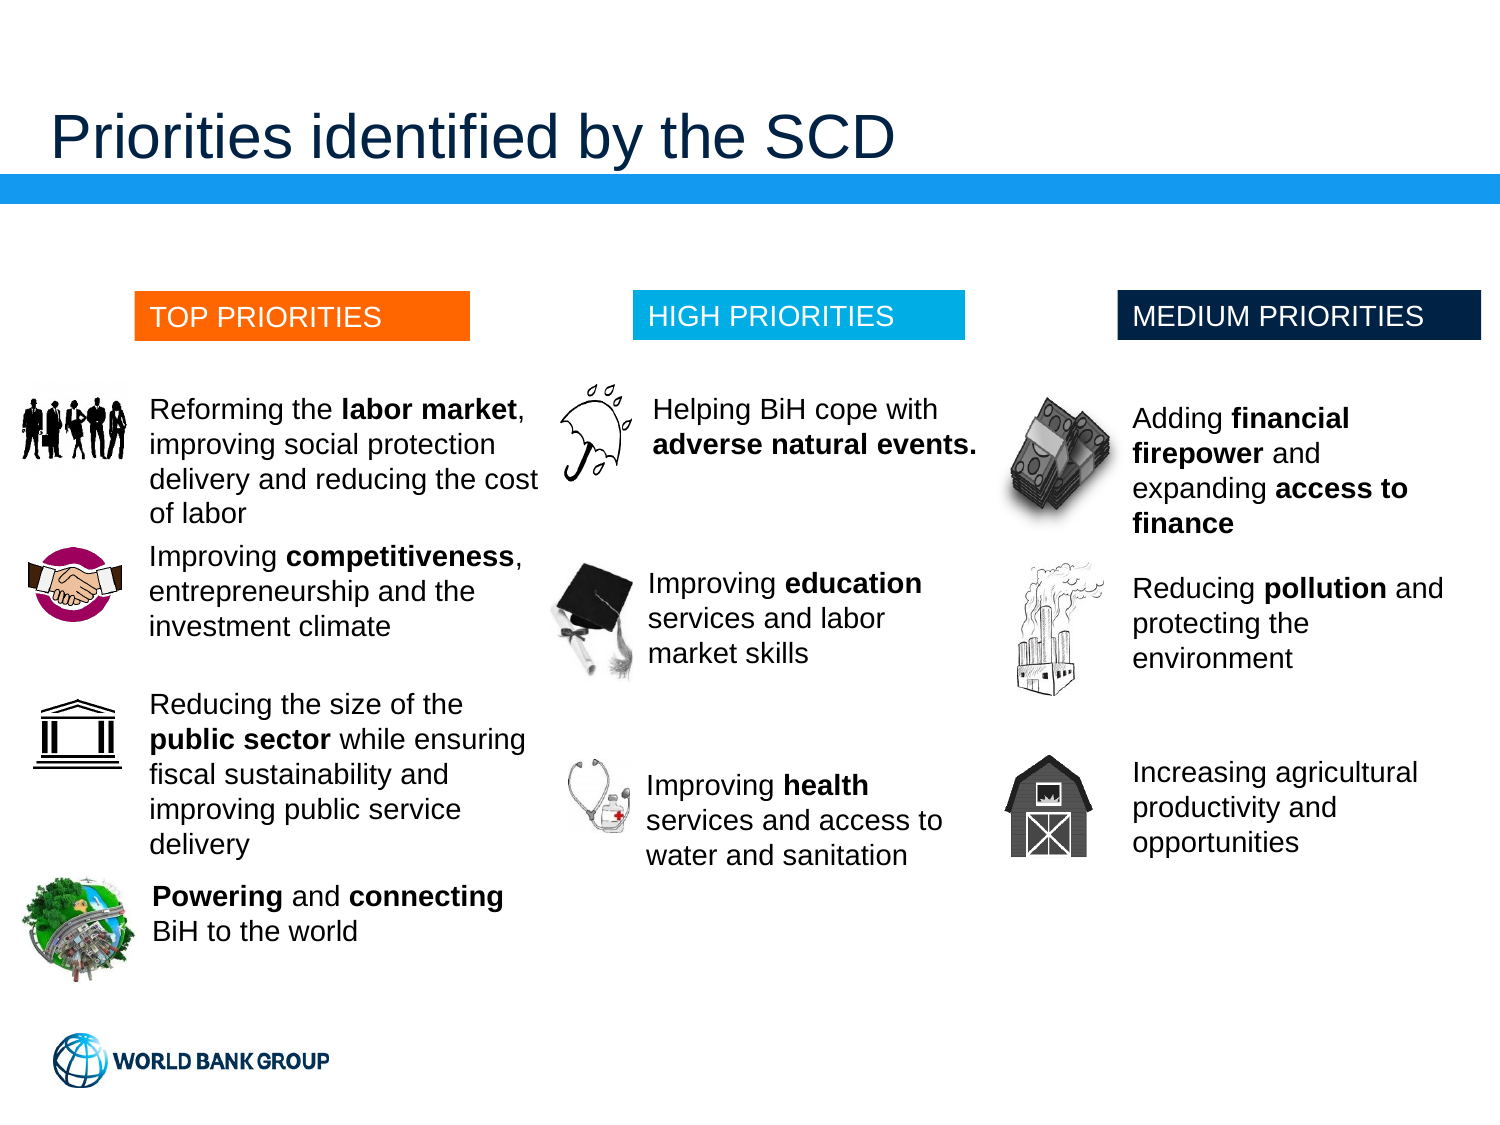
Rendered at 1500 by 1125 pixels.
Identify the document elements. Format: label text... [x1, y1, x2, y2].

picture [0, 174, 1500, 204]
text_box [20, 290, 568, 984]
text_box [567, 289, 1011, 895]
text_box Priorities identified by the SCD [50, 10, 1345, 174]
picture [53, 1033, 329, 1088]
picture [69, 1043, 79, 1050]
picture [77, 1045, 85, 1055]
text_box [993, 289, 1482, 882]
